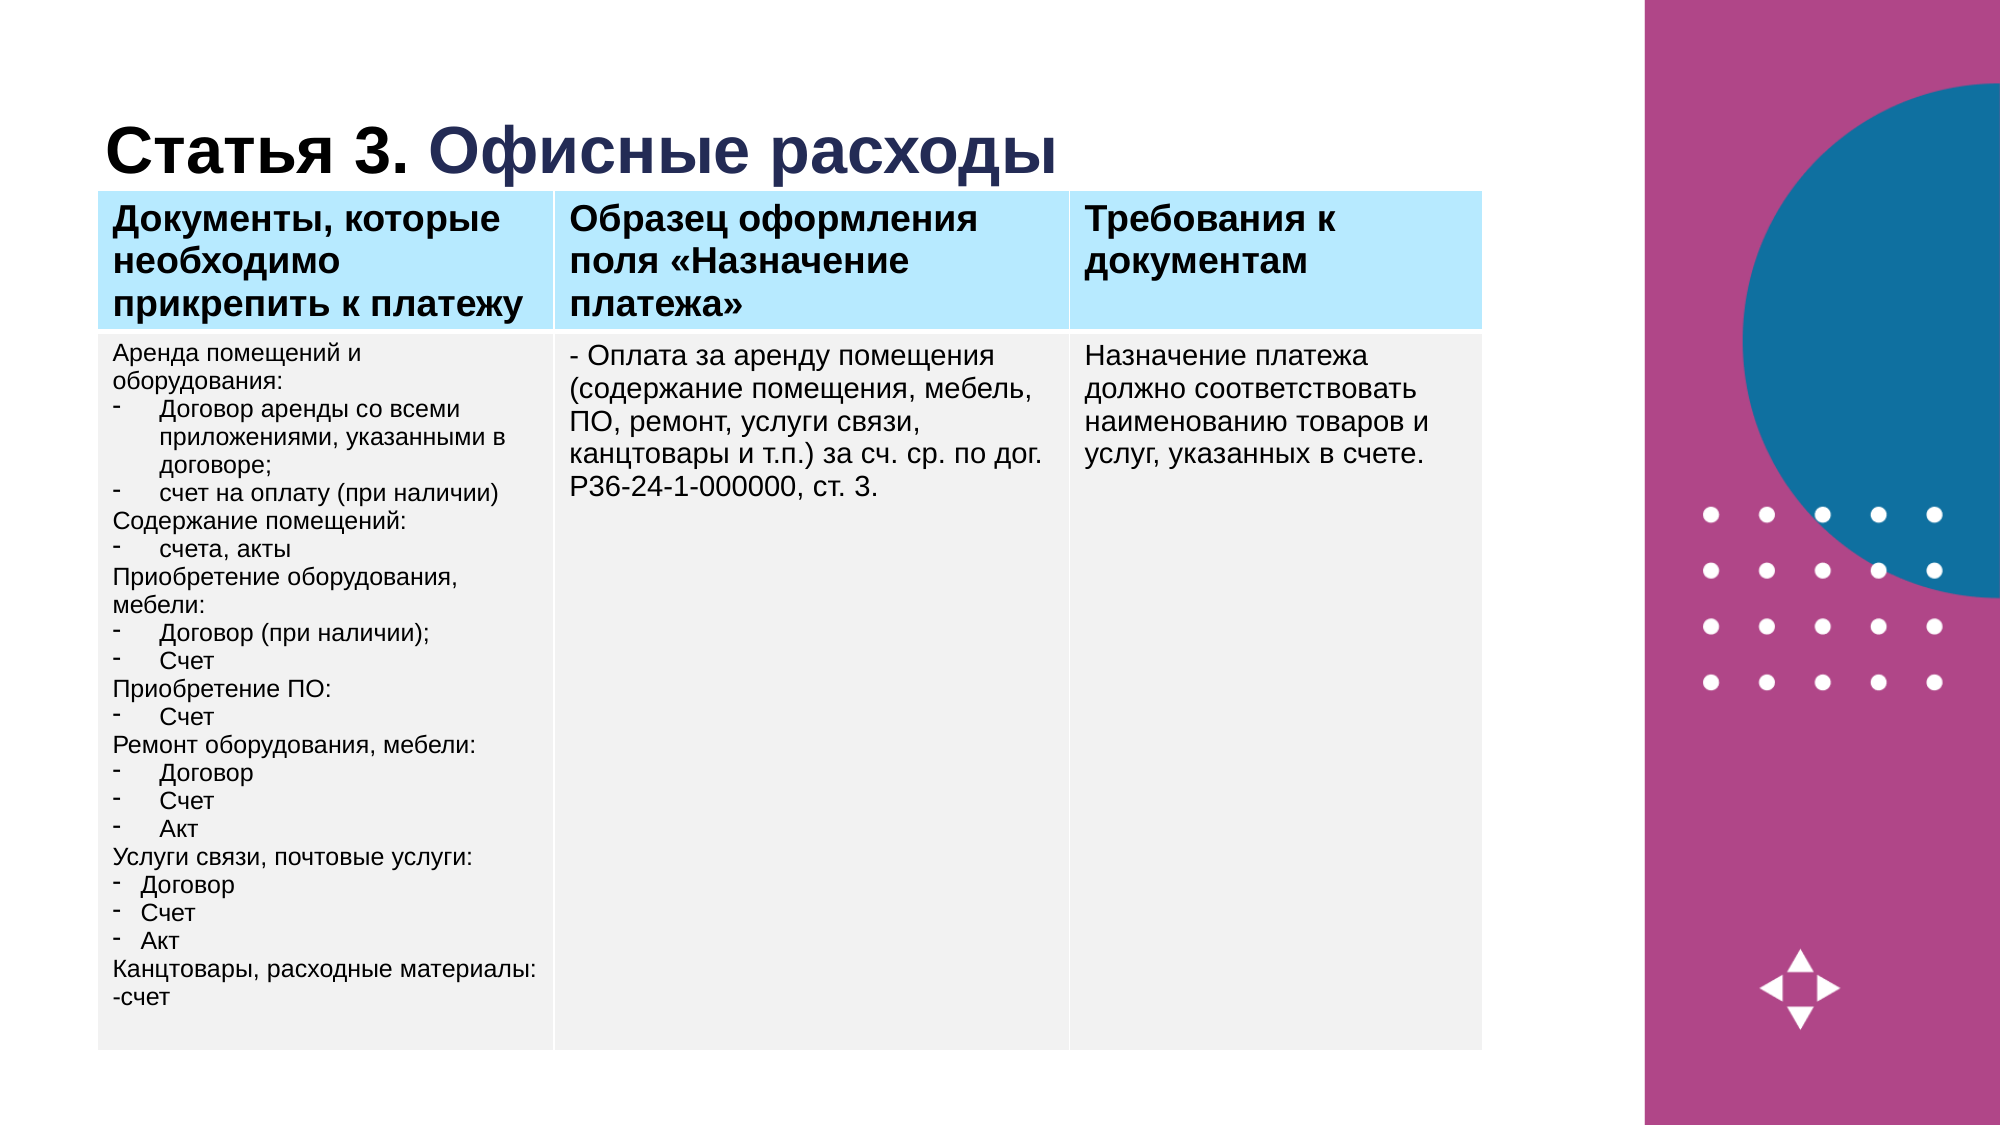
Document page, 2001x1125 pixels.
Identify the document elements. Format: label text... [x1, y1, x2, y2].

title Статья 3. Офисные расходы [90, 111, 1483, 217]
table_header Документы, которые необходимо прикрепить к платежу [98, 191, 553, 329]
table_cell Аренда помещений и оборудования: Договор аренды со всеми приложениями, указанными в договоре; счет на оплату (при наличии) Содержание помещений: счета, акты Приобретение оборудования, мебели: Договор (при наличии); Счет Приобретение ПО: Счет Ремонт оборудования, мебели: Договор Счет Акт Услуги связи, почтовые услуги: Договор Счет Акт Канцтовары, расходные материалы: -счет [98, 334, 553, 1050]
picture [0, 0, 2000, 1125]
table_cell - Оплата за аренду помещения (содержание помещения, мебель, ПО, ремонт, услуги связи, канцтовары и т.п.) за сч. ср. по дог. Р36-24-1-000000, ст. 3. [555, 334, 1069, 1050]
table_header Требования к документам [1070, 191, 1482, 329]
table_cell Назначение платежа должно соответствовать наименованию товаров и услуг, указанных в счете. [1070, 334, 1482, 1050]
table_header Образец оформления поля «Назначение платежа» [555, 191, 1069, 329]
